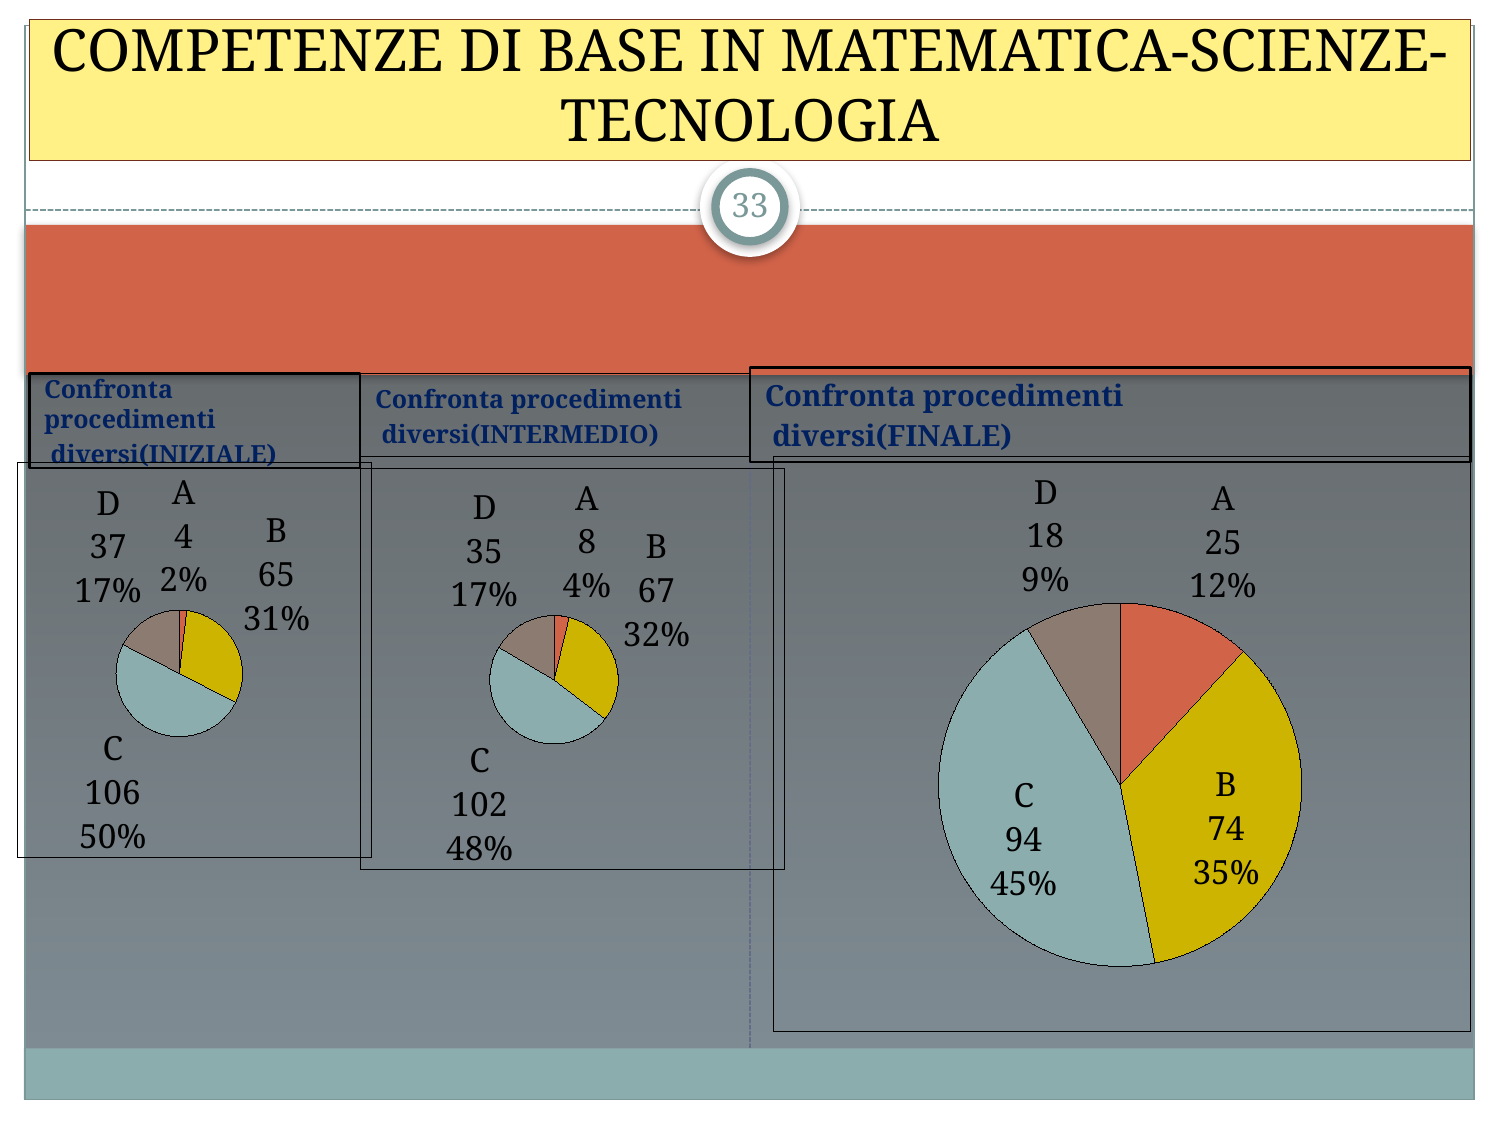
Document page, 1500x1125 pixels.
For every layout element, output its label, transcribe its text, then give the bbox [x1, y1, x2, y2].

chart [17, 455, 1471, 1032]
list Confronta procedimenti diversi(INIZIALE) [28, 372, 361, 459]
text_box Confronta procedimenti diversi(INTERMEDIO) [360, 373, 749, 457]
slide_number 33 [712, 171, 788, 244]
list Confronta procedimenti diversi(FINALE) [749, 366, 1472, 463]
title COMPETENZE DI BASE IN MATEMATICA-SCIENZE-TECNOLOGIA [29, 19, 1471, 161]
